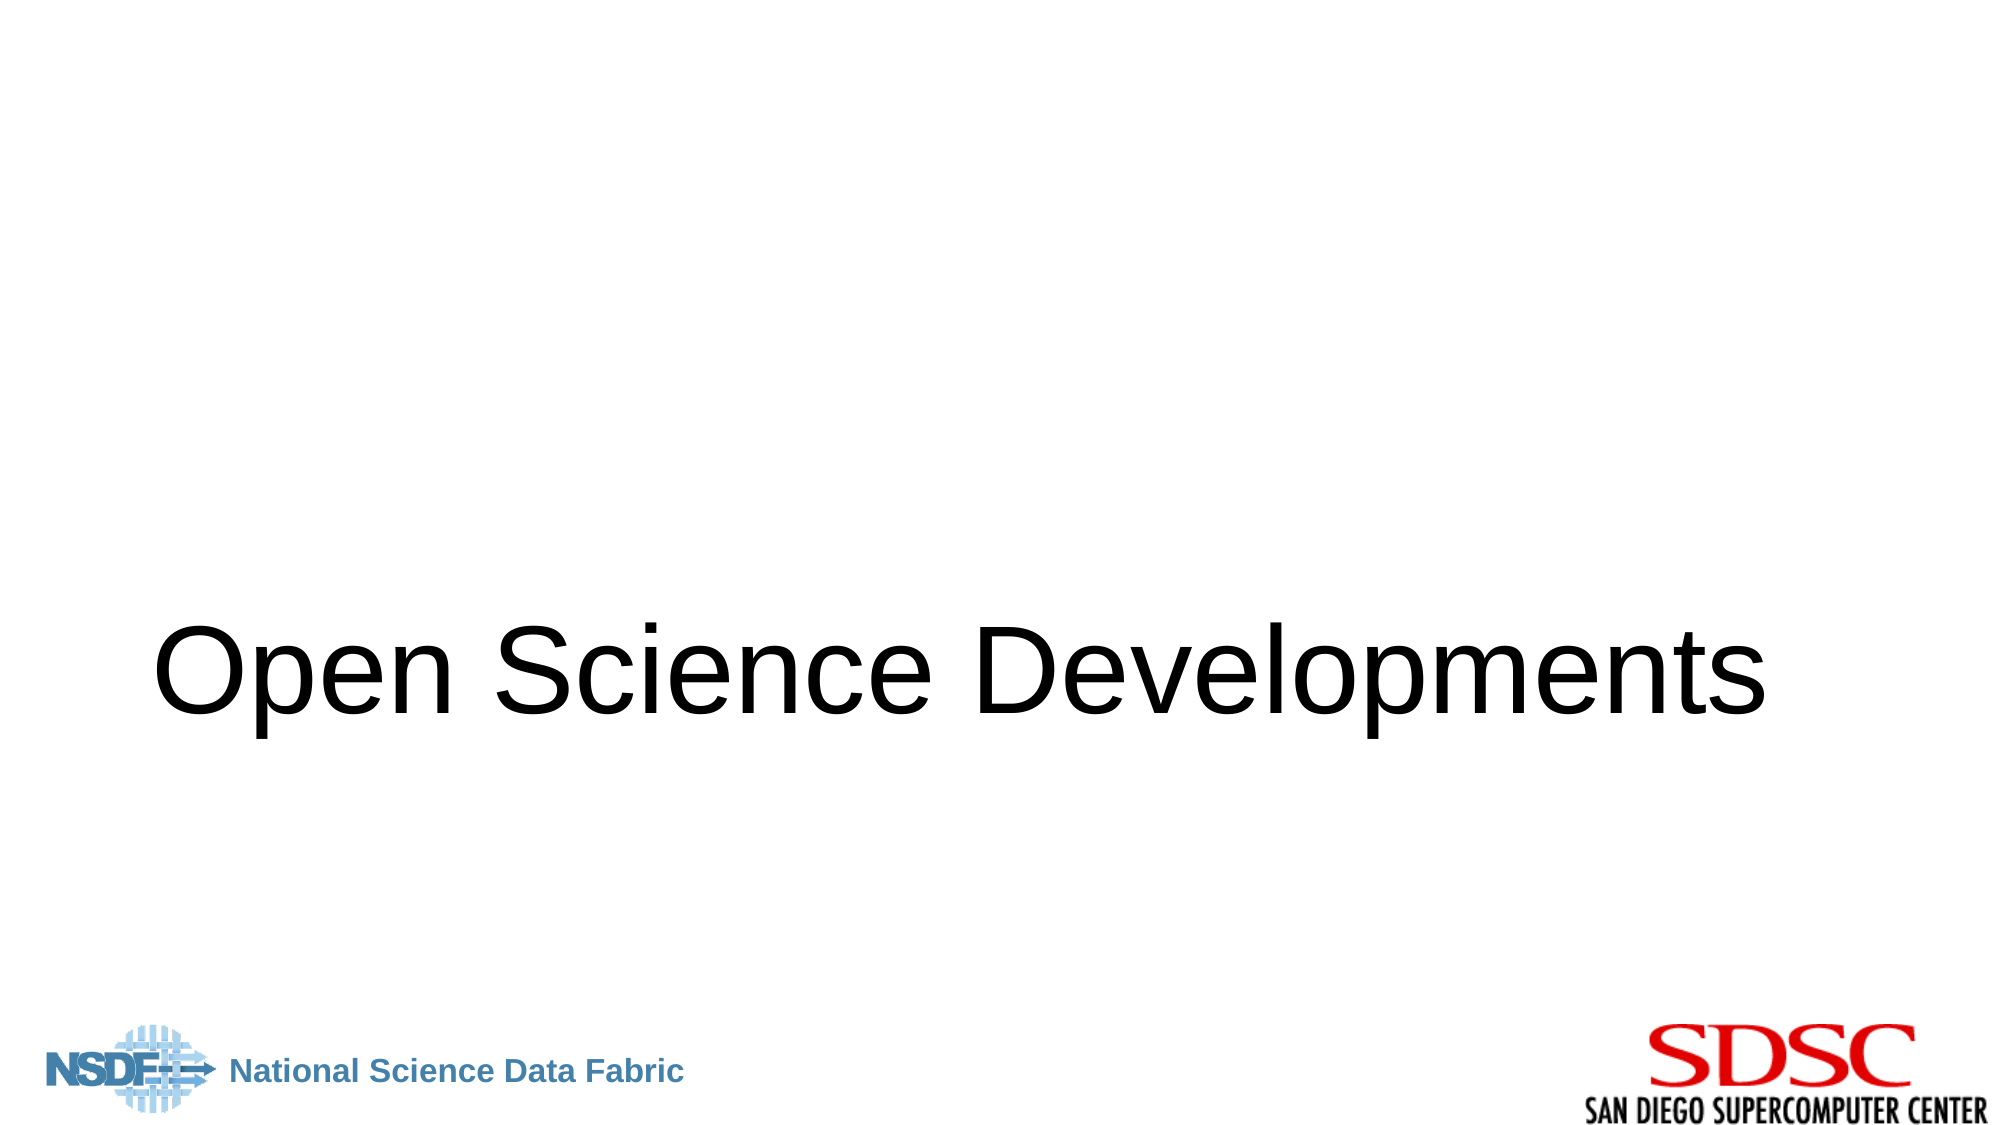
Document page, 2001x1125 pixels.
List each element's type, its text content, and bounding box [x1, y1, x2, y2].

title Open Science Developments [136, 280, 1862, 749]
picture [46, 1024, 217, 1114]
picture [1585, 1024, 1988, 1125]
